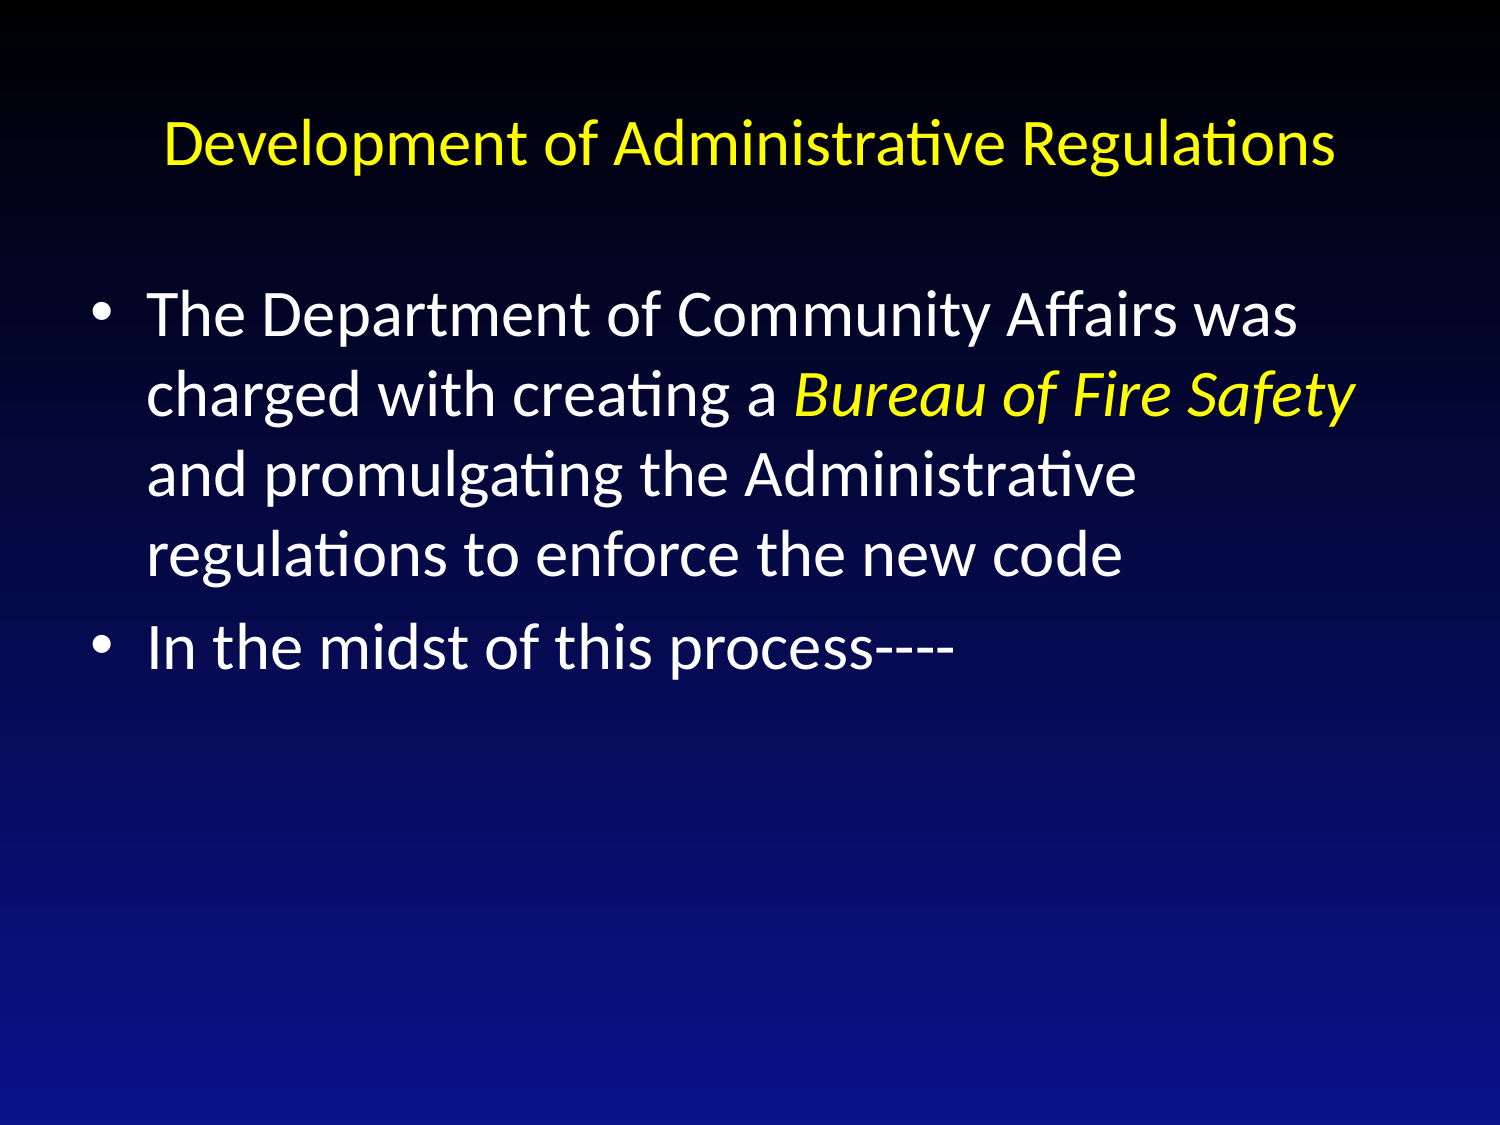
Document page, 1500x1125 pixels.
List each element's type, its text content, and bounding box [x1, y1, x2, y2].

title Development of Administrative Regulations [75, 45, 1425, 233]
list The Department of Community Affairs was charged with creating a Bureau of Fire Safety and promulgating the Administrative regulations to enforce the new code In the midst of this process---- [75, 262, 1425, 1005]
